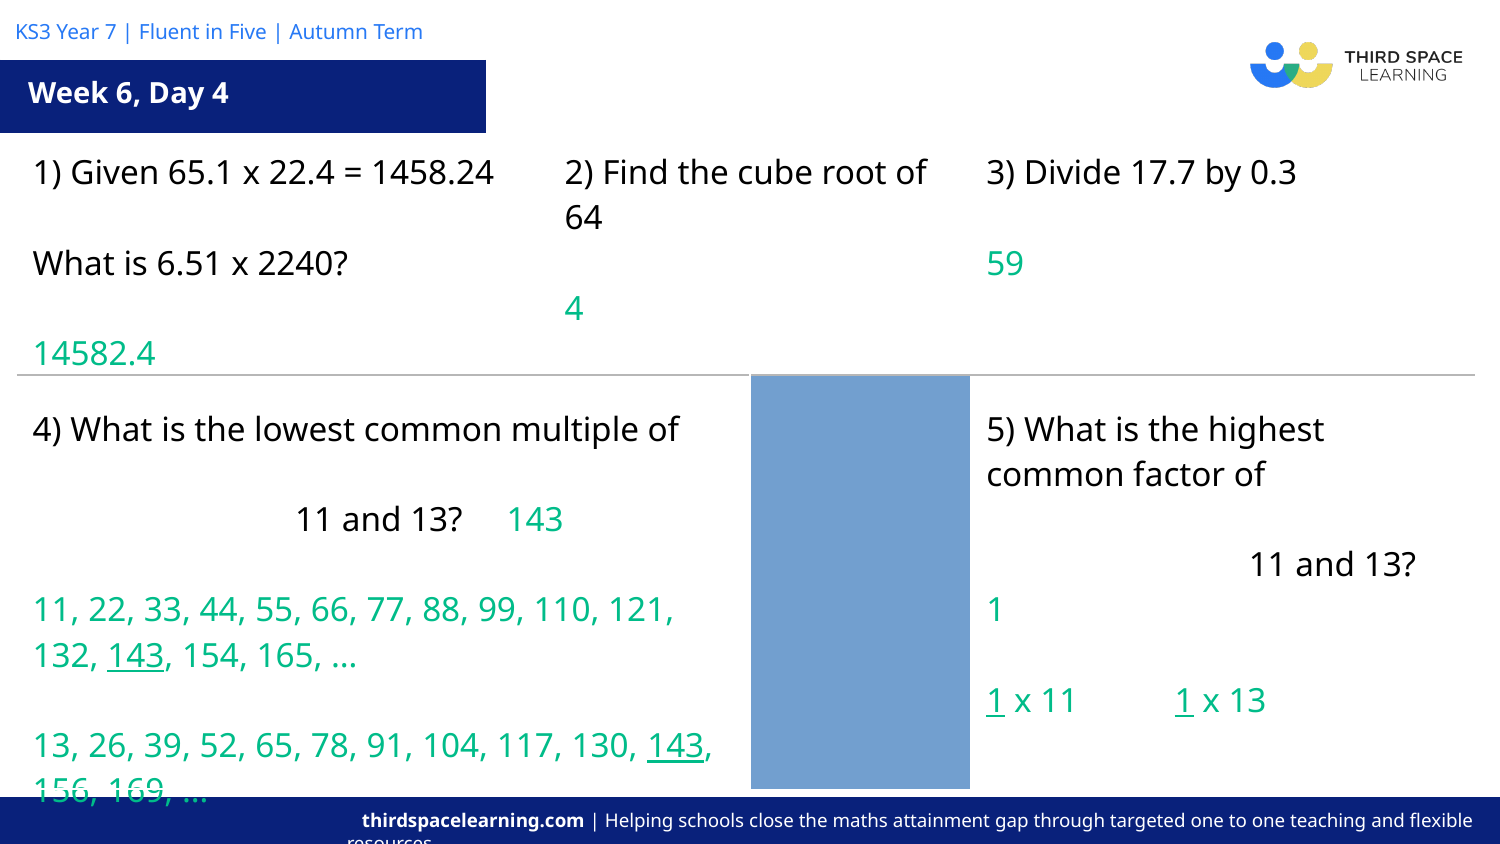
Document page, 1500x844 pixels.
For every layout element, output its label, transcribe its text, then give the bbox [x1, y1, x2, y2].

table_cell 4) What is the lowest common multiple of 11 and 13? 143 11, 22, 33, 44, 55, 66, 77, 88, 99, 110, 121, 132, 143, 154, 165, … 13, 26, 39, 52, 65, 78, 91, 104, 117, 130, 143, 156, 169, … [19, 376, 749, 788]
table_header 3) Divide 17.7 by 0.3 59 [972, 142, 1474, 374]
table_cell 5) What is the highest common factor of 11 and 13? 1 1 x 11 1 x 13 [972, 376, 1474, 788]
table_header 1) Given 65.1 x 22.4 = 1458.24 What is 6.51 x 2240? 14582.4 [19, 142, 549, 374]
table_header 2) Find the cube root of 64 4 [550, 142, 970, 374]
picture [1250, 33, 1465, 99]
text_box Week 6, Day 4 [13, 59, 383, 125]
